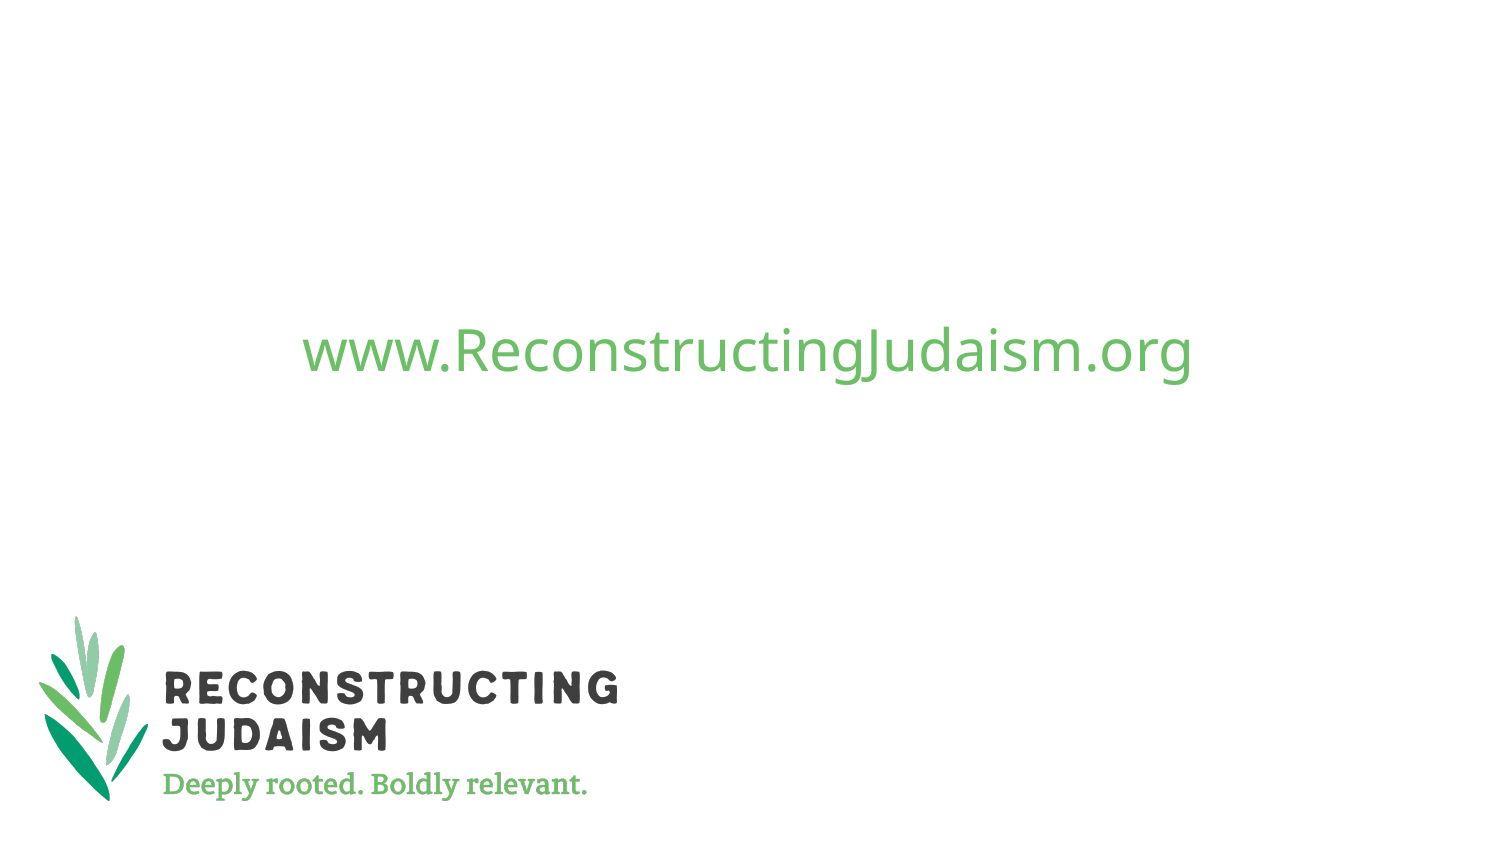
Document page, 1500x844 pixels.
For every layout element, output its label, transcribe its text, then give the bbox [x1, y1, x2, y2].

picture [39, 616, 617, 801]
list www.ReconstructingJudaism.org [0, 313, 1499, 484]
